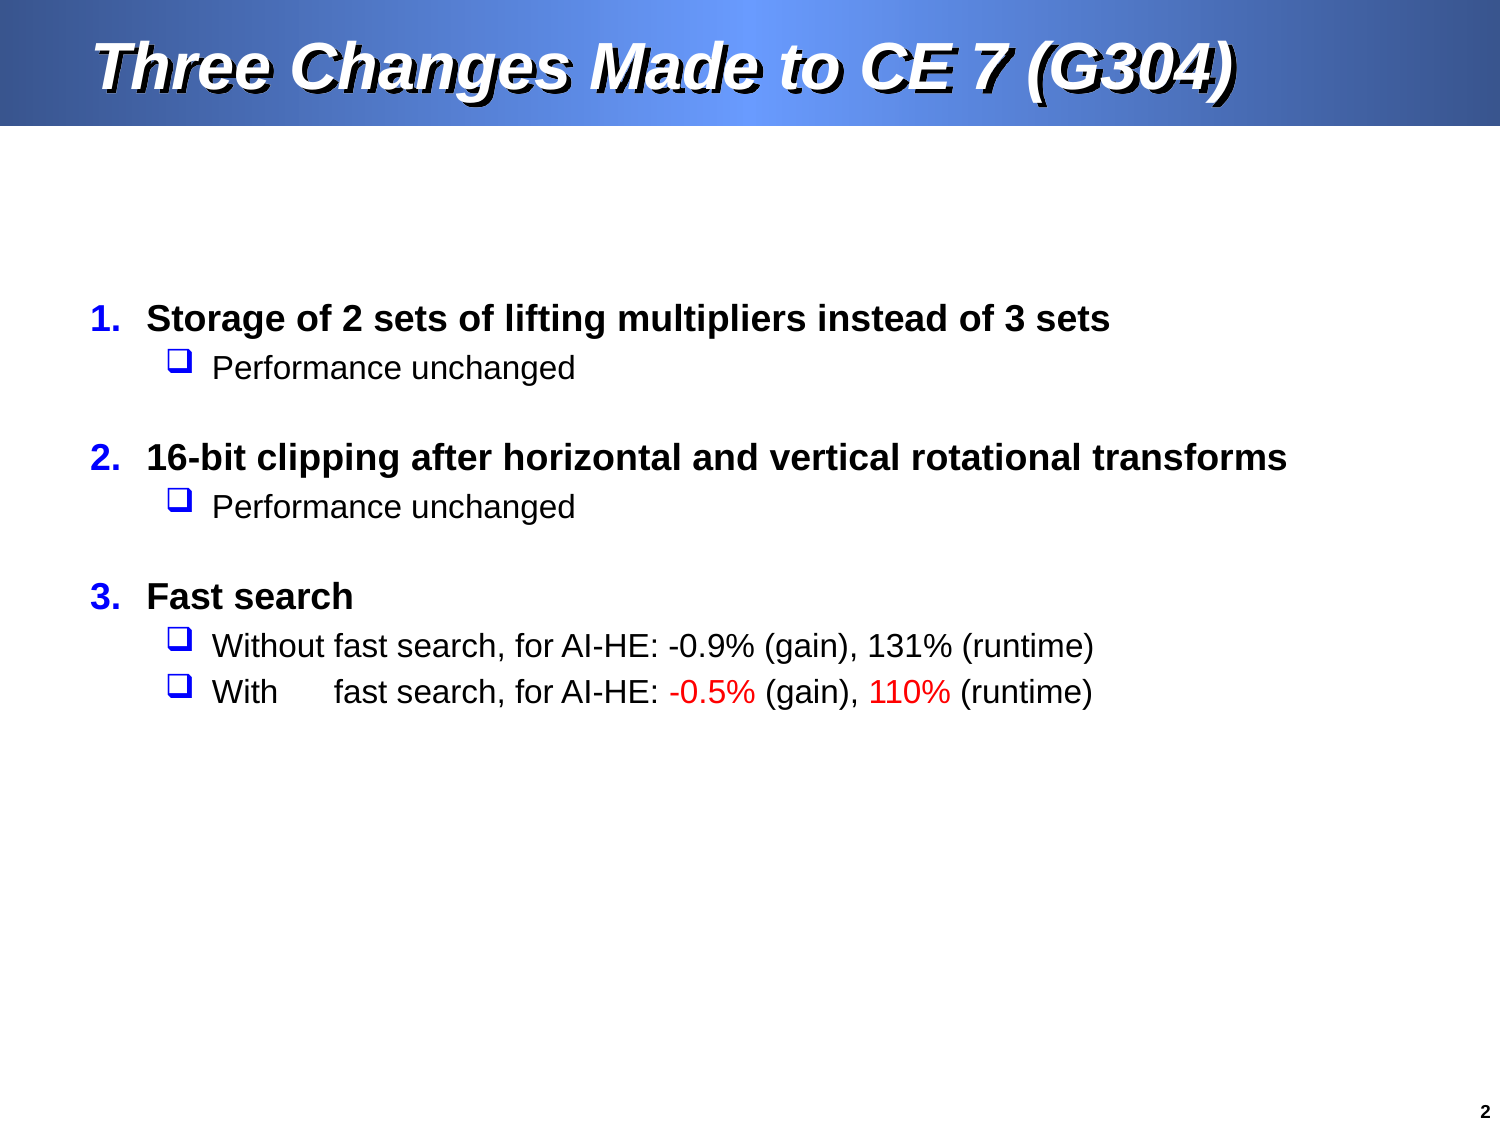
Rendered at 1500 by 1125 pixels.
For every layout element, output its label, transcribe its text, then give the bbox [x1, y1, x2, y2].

list Storage of 2 sets of lifting multipliers instead of 3 sets Performance unchanged 16-bit clipping after horizontal and vertical rotational transforms Performance unchanged Fast search Without fast search, for AI-HE: -0.9% (gain), 131% (runtime) With fast search, for AI-HE: -0.5% (gain), 110% (runtime) [74, 286, 1426, 1006]
title Three Changes Made to CE 7 (G304) [74, 12, 1426, 126]
slide_number 1 [1368, 1091, 1500, 1125]
